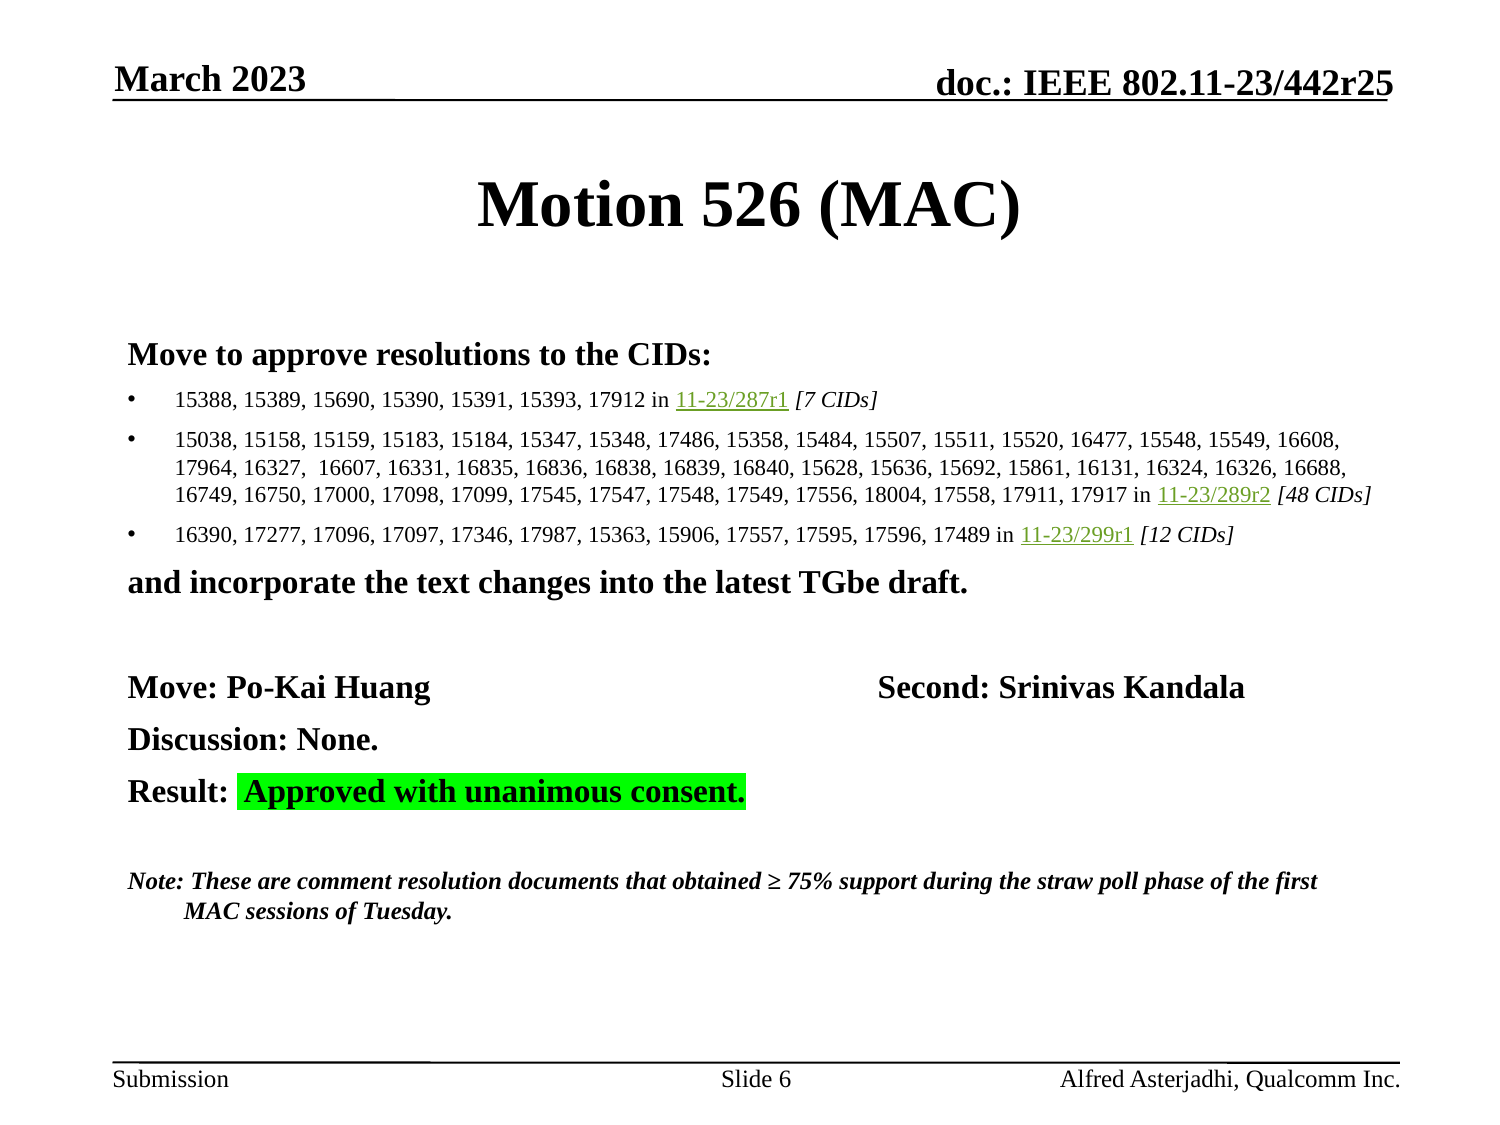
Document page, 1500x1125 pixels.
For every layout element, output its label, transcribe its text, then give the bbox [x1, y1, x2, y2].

title Motion 526 (MAC) [112, 112, 1388, 288]
slide_number Slide 6 [712, 1061, 800, 1123]
footer Alfred Asterjadhi, Qualcomm Inc. [878, 1061, 1402, 1093]
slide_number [114, 54, 423, 100]
list Move to approve resolutions to the CIDs: 15388, 15389, 15690, 15390, 15391, 15393, 17912 in 11-23/287r1 [7 CIDs] 15038, 15158, 15159, 15183, 15184, 15347, 15348, 17486, 15358, 15484, 15507, 15511, 15520, 16477, 15548, 15549, 16608, 17964, 16327, 16607, 16331, 16835, 16836, 16838, 16839, 16840, 15628, 15636, 15692, 15861, 16131, 16324, 16326, 16688, 16749, 16750, 17000, 17098, 17099, 17545, 17547, 17548, 17549, 17556, 18004, 17558, 17911, 17917 in 11-23/289r2 [48 CIDs] 16390, 17277, 17096, 17097, 17346, 17987, 15363, 15906, 17557, 17595, 17596, 17489 in 11-23/299r1 [12 CIDs] and incorporate the text changes into the latest TGbe draft. Move: Po-Kai Huang Second: Srinivas Kandala Discussion: None. Result: Approved with unanimous consent. Note: These are comment resolution documents that obtained ≥ 75% support during the straw poll phase of the first MAC sessions of Tuesday. [112, 324, 1388, 1063]
